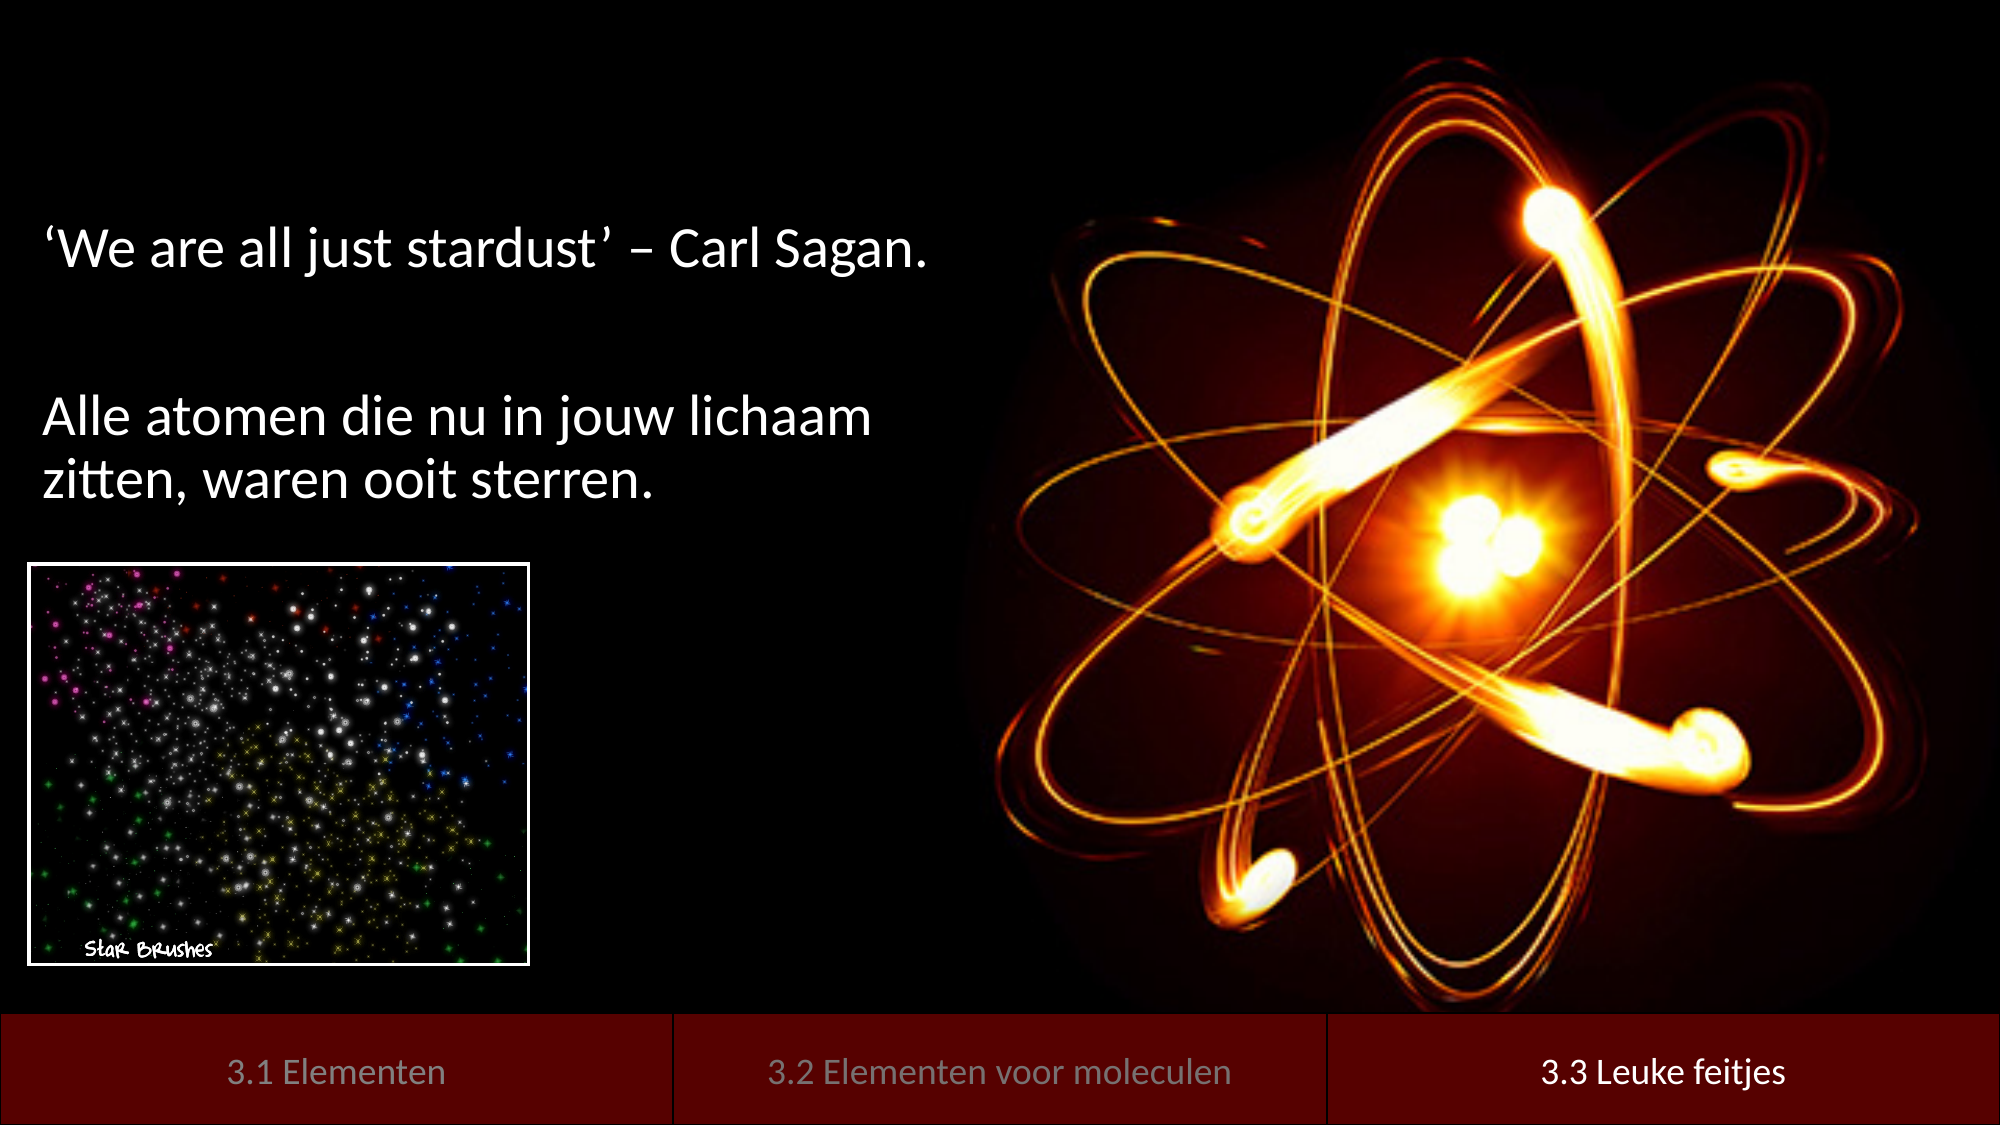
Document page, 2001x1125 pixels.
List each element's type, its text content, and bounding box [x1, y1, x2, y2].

picture [577, 0, 2000, 1125]
text_box 3.1 Elementen [0, 1012, 577, 1125]
picture [27, 562, 530, 966]
list ‘We are all just stardust’ – Carl Sagan. Alle atomen die nu in jouw lichaam zitten, waren ooit sterren. [27, 210, 577, 991]
